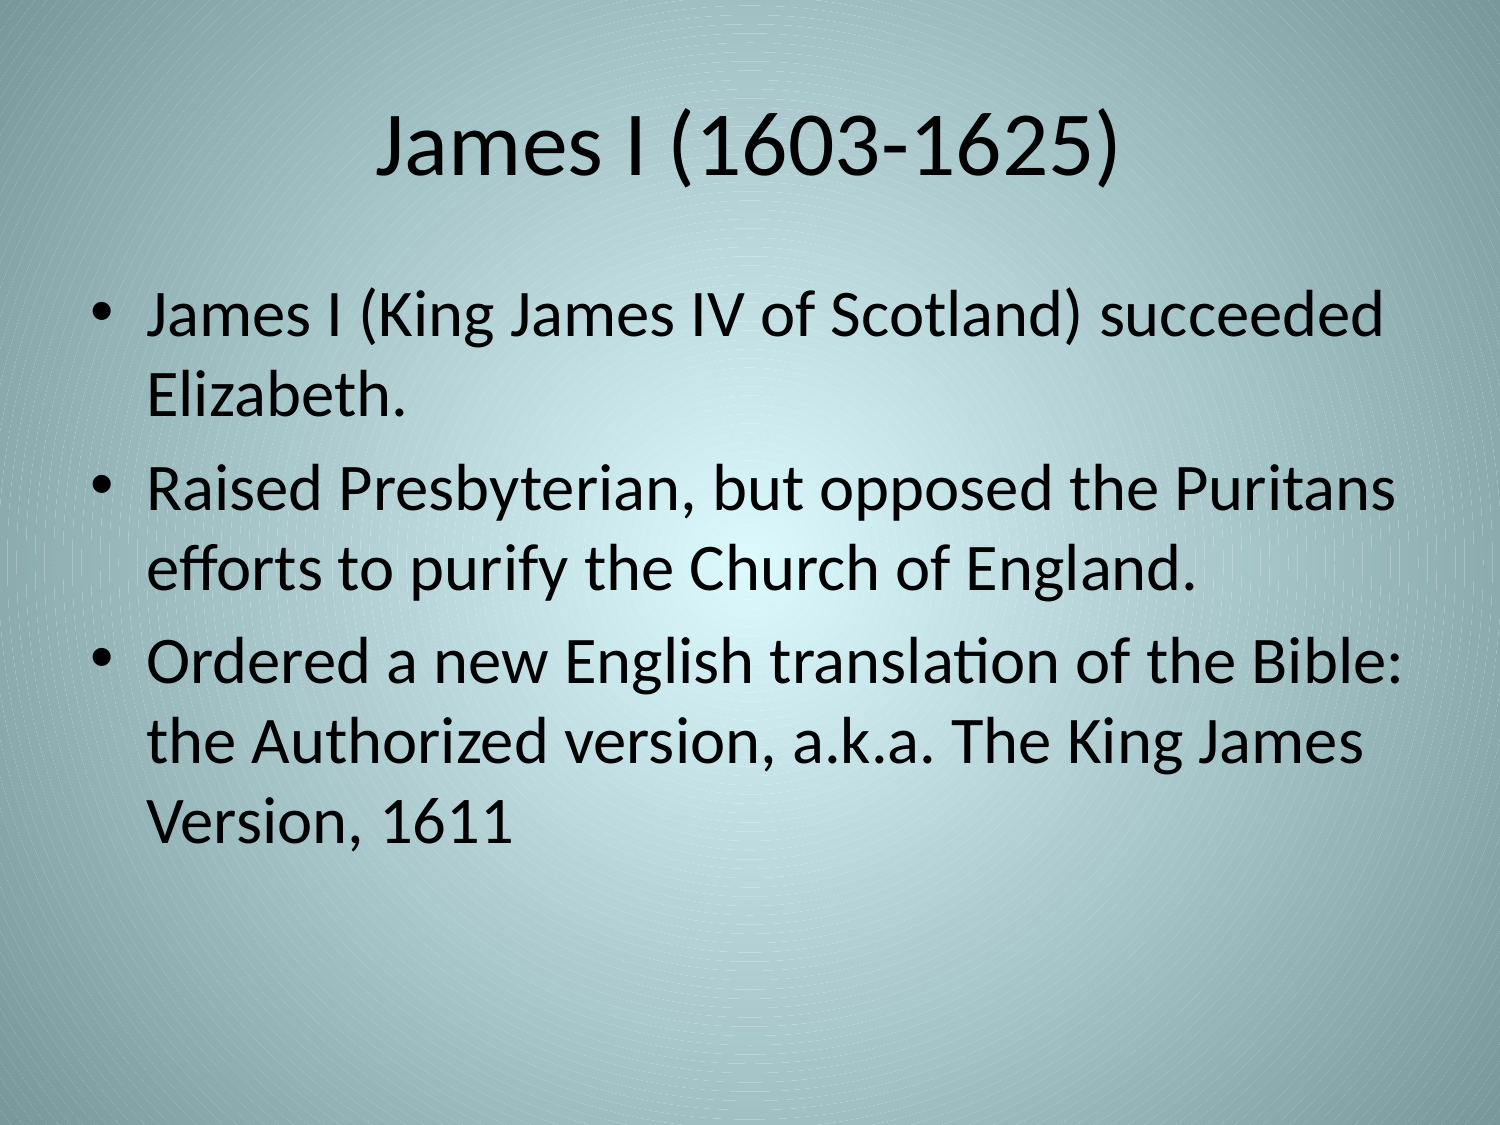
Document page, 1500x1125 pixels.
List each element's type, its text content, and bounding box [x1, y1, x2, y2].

title James I (1603-1625) [75, 45, 1425, 233]
list James I (King James IV of Scotland) succeeded Elizabeth. Raised Presbyterian, but opposed the Puritans efforts to purify the Church of England. Ordered a new English translation of the Bible: the Authorized version, a.k.a. The King James Version, 1611 [75, 262, 1425, 1005]
